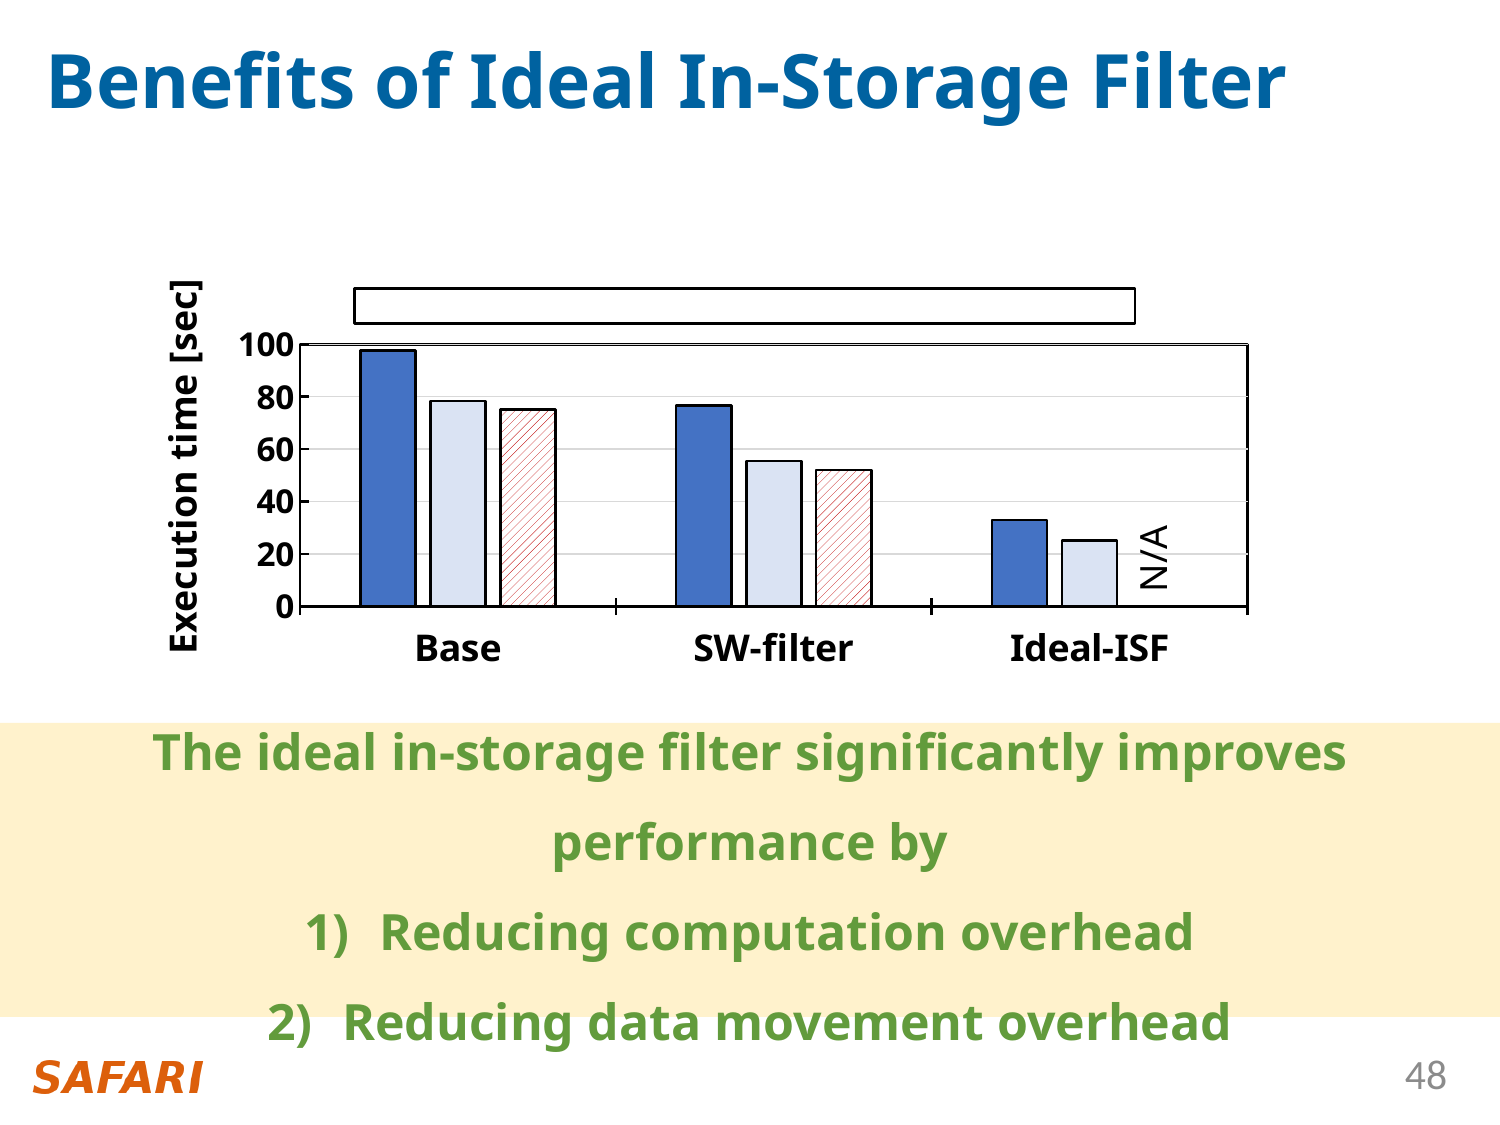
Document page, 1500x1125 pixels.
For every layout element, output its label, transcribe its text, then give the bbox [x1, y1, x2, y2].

text_box Execution time [sec] [151, 263, 212, 670]
picture [31, 1051, 209, 1104]
text_box The ideal in-storage filter significantly improves performance by Reducing computation overhead Reducing data movement overhead [0, 722, 1500, 1018]
chart [217, 261, 1283, 672]
title Benefits of Ideal In-Storage Filter [31, 15, 1475, 143]
